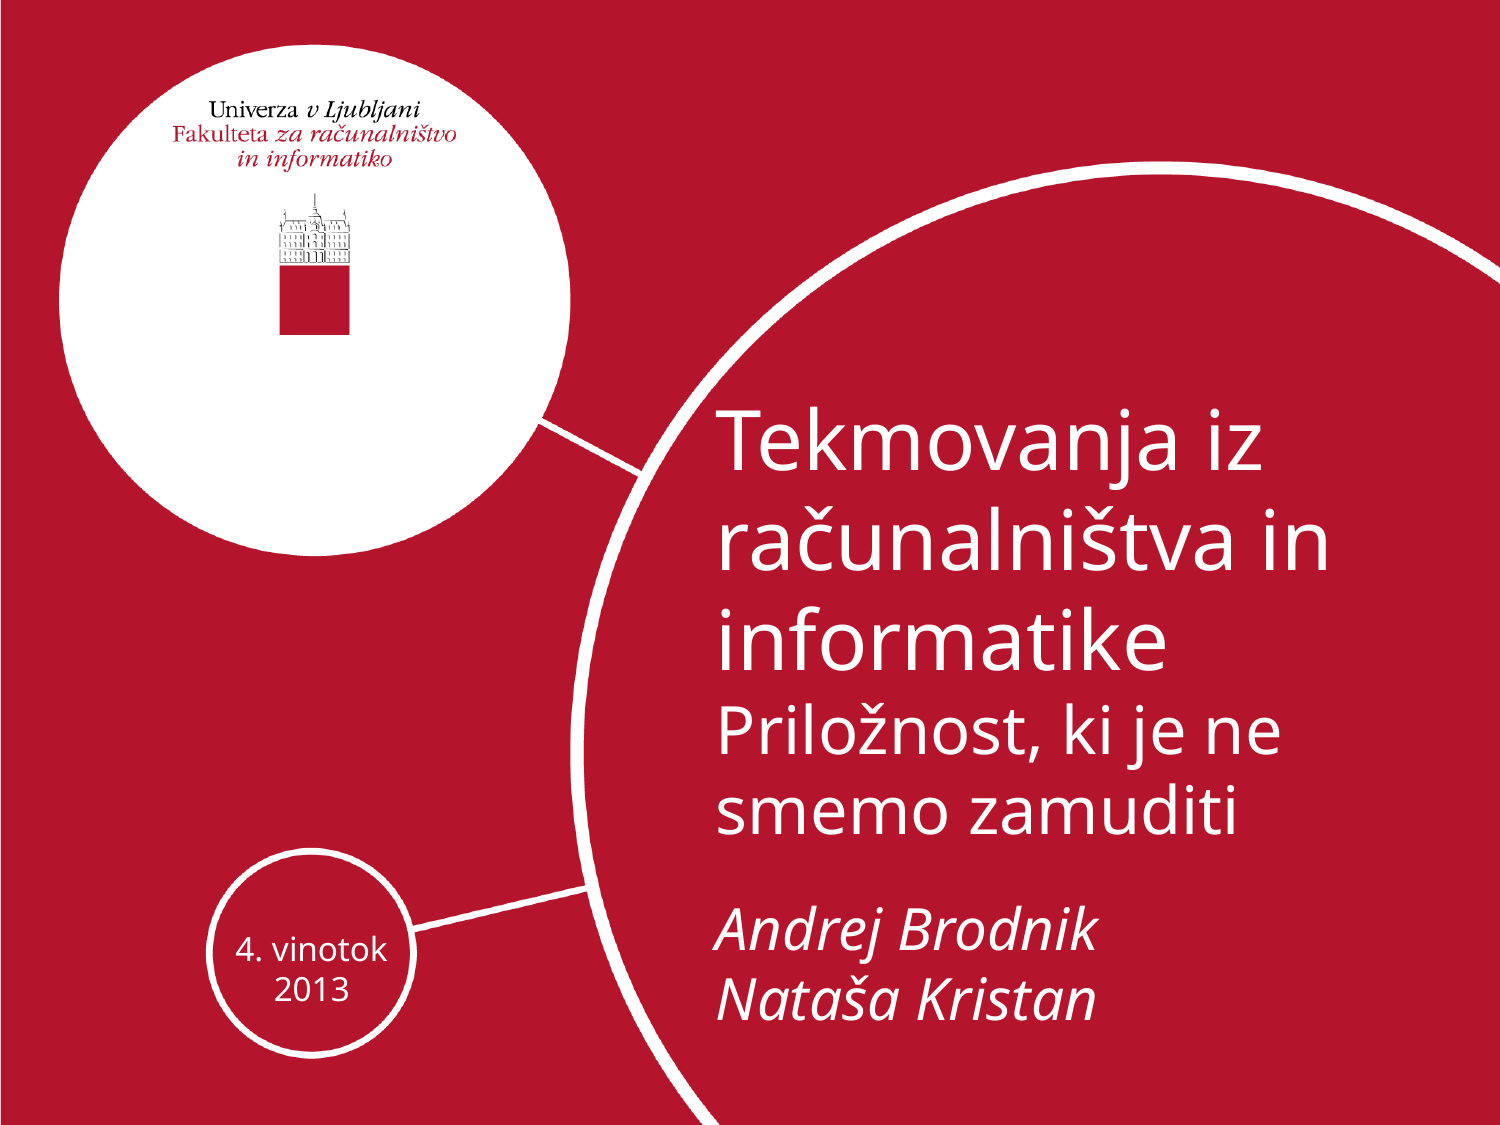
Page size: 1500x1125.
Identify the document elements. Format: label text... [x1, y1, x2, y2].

text_box 4. vinotok 2013 [203, 920, 420, 992]
text_box Tekmovanja iz računalništva in informatike Priložnost, ki je ne smemo zamuditi Andrej Brodnik Nataša Kristan [700, 380, 1476, 1050]
picture [0, 0, 1500, 1125]
